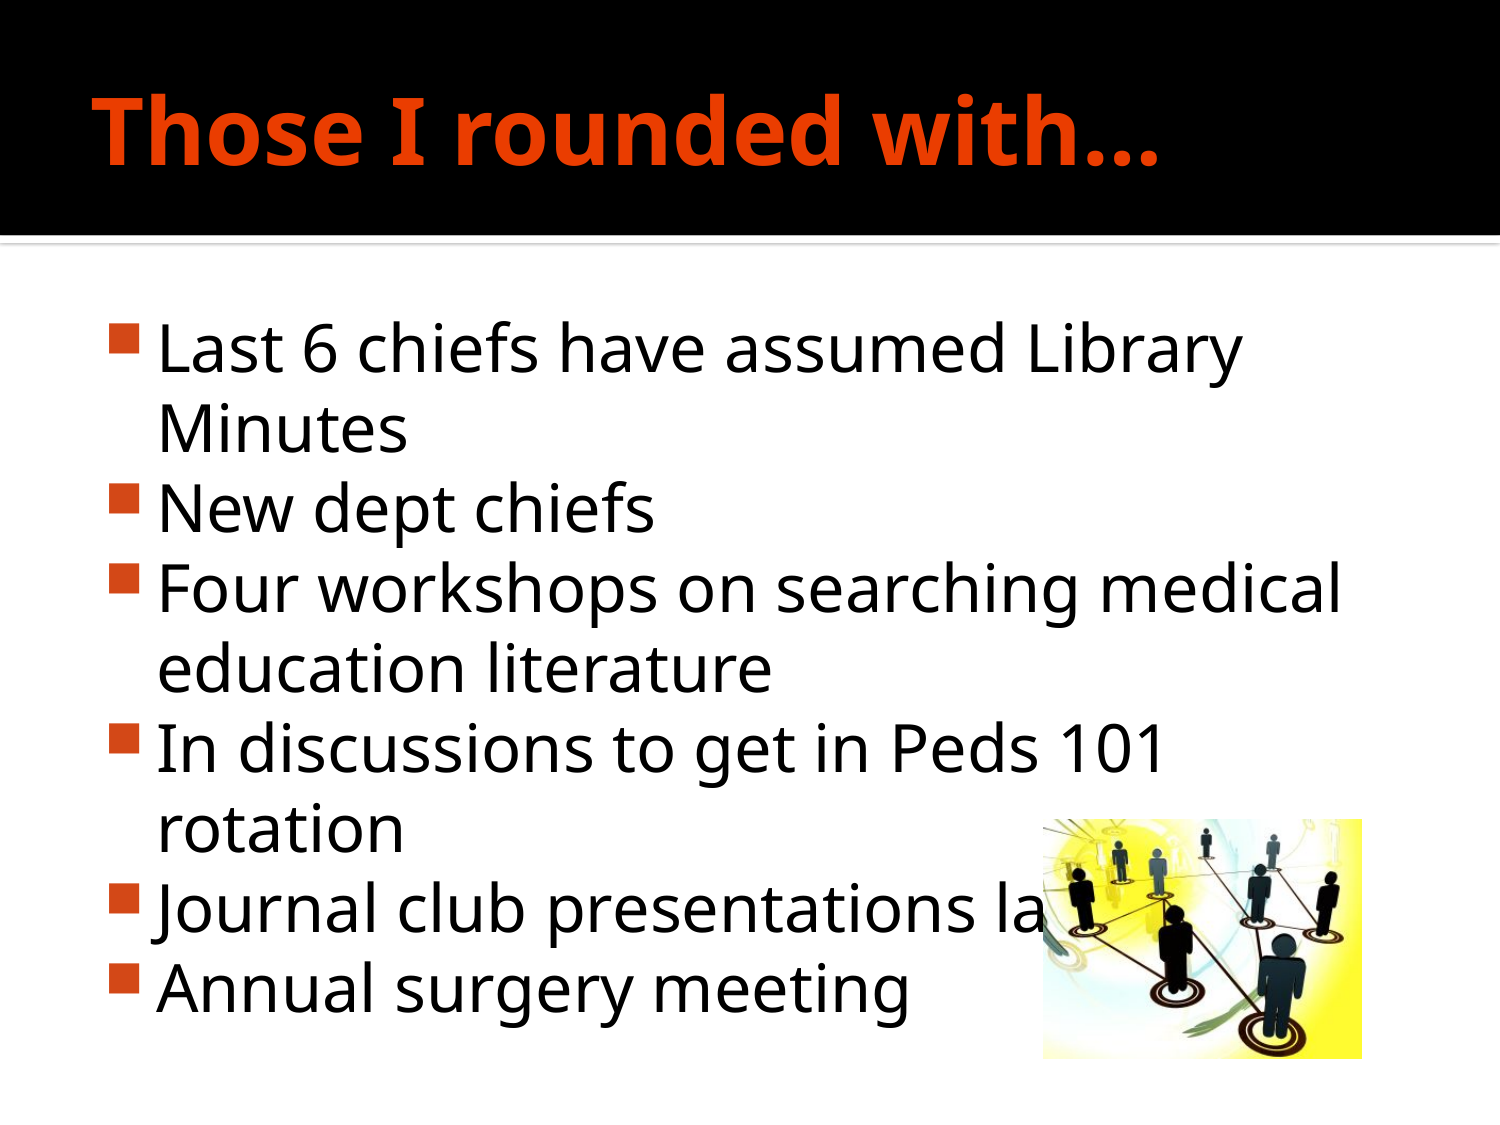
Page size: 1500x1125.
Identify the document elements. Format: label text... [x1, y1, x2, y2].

picture [1043, 819, 1362, 1059]
list Last 6 chiefs have assumed Library Minutes New dept chiefs Four workshops on searching medical education literature In discussions to get in Peds 101 rotation Journal club presentations last 3 years Annual surgery meeting [75, 291, 1425, 1050]
title Those I rounded with… [75, 25, 1425, 231]
